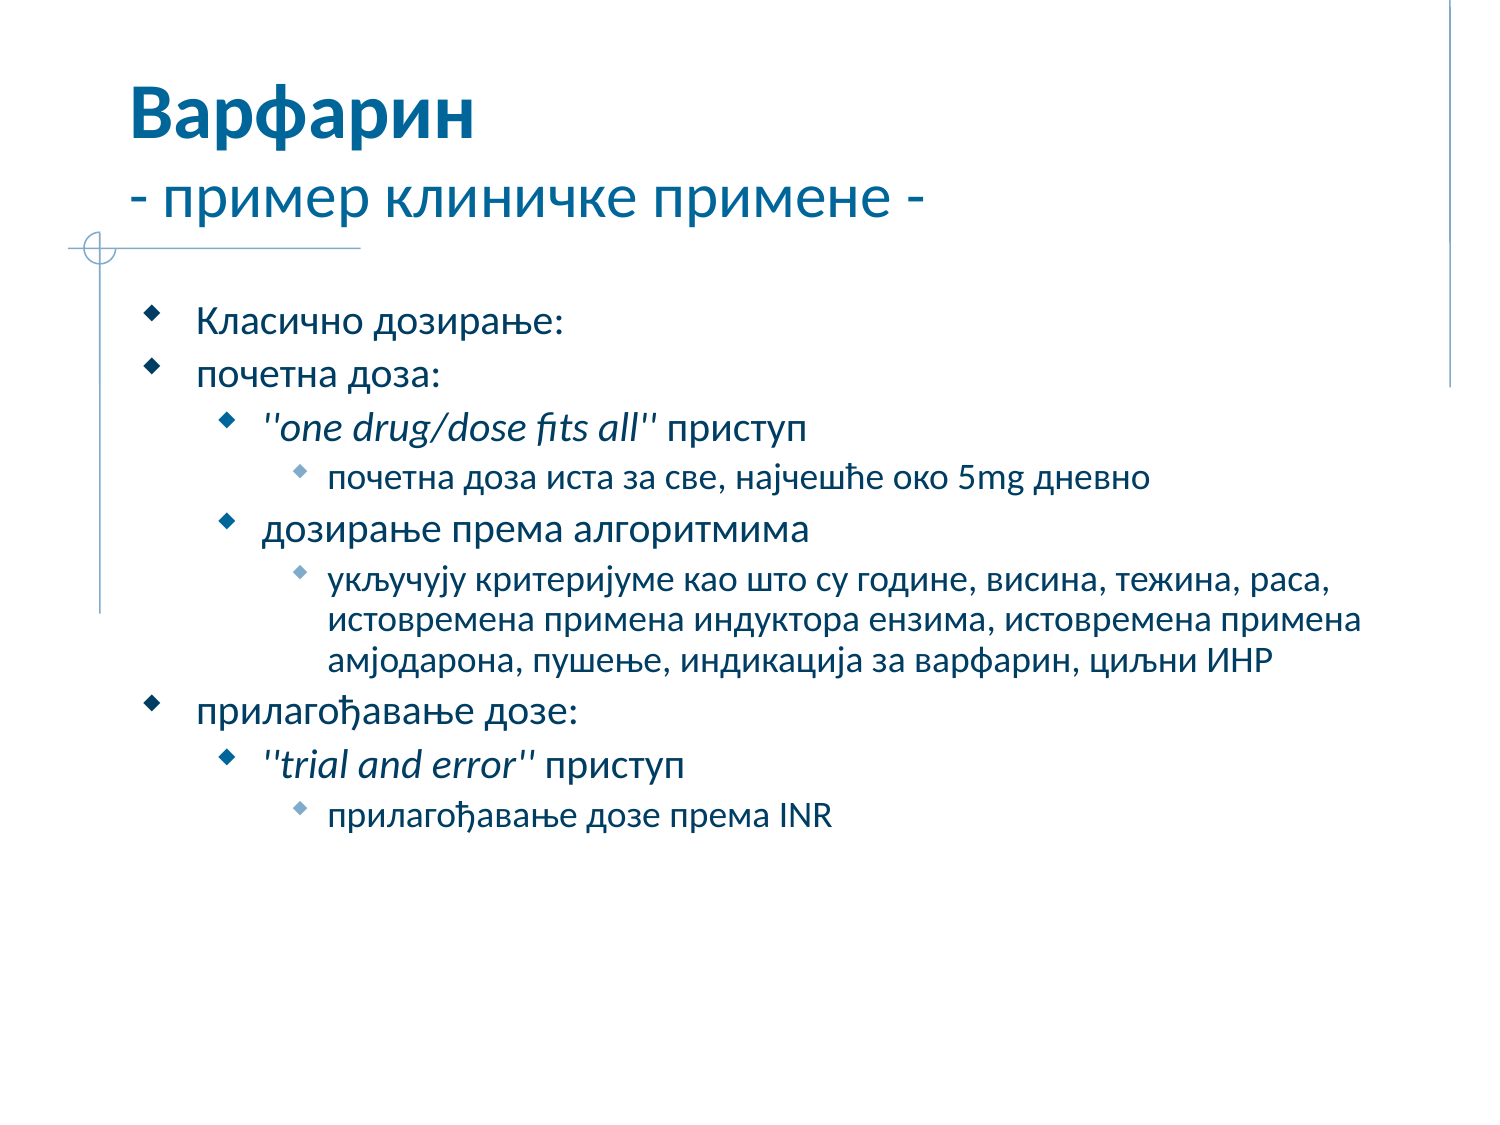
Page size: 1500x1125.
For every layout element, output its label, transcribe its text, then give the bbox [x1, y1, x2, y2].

title Варфарин - пример клиничке примене - [113, 49, 1436, 238]
list Класично дозирање: почетна доза: ''one drug/dose fits all'' приступ почетна доза иста за све, најчешће око 5mg дневно дозирање према алгоритмима укључују критеријуме као што су године, висина, тежина, раса, истовремена примена индуктора ензима, истовремена примена амјодарона, пушење, индикација за варфарин, циљни ИНР прилагођавање дозе: ''trial and error'' приступ прилагођавање дозе према INR [124, 290, 1400, 1026]
